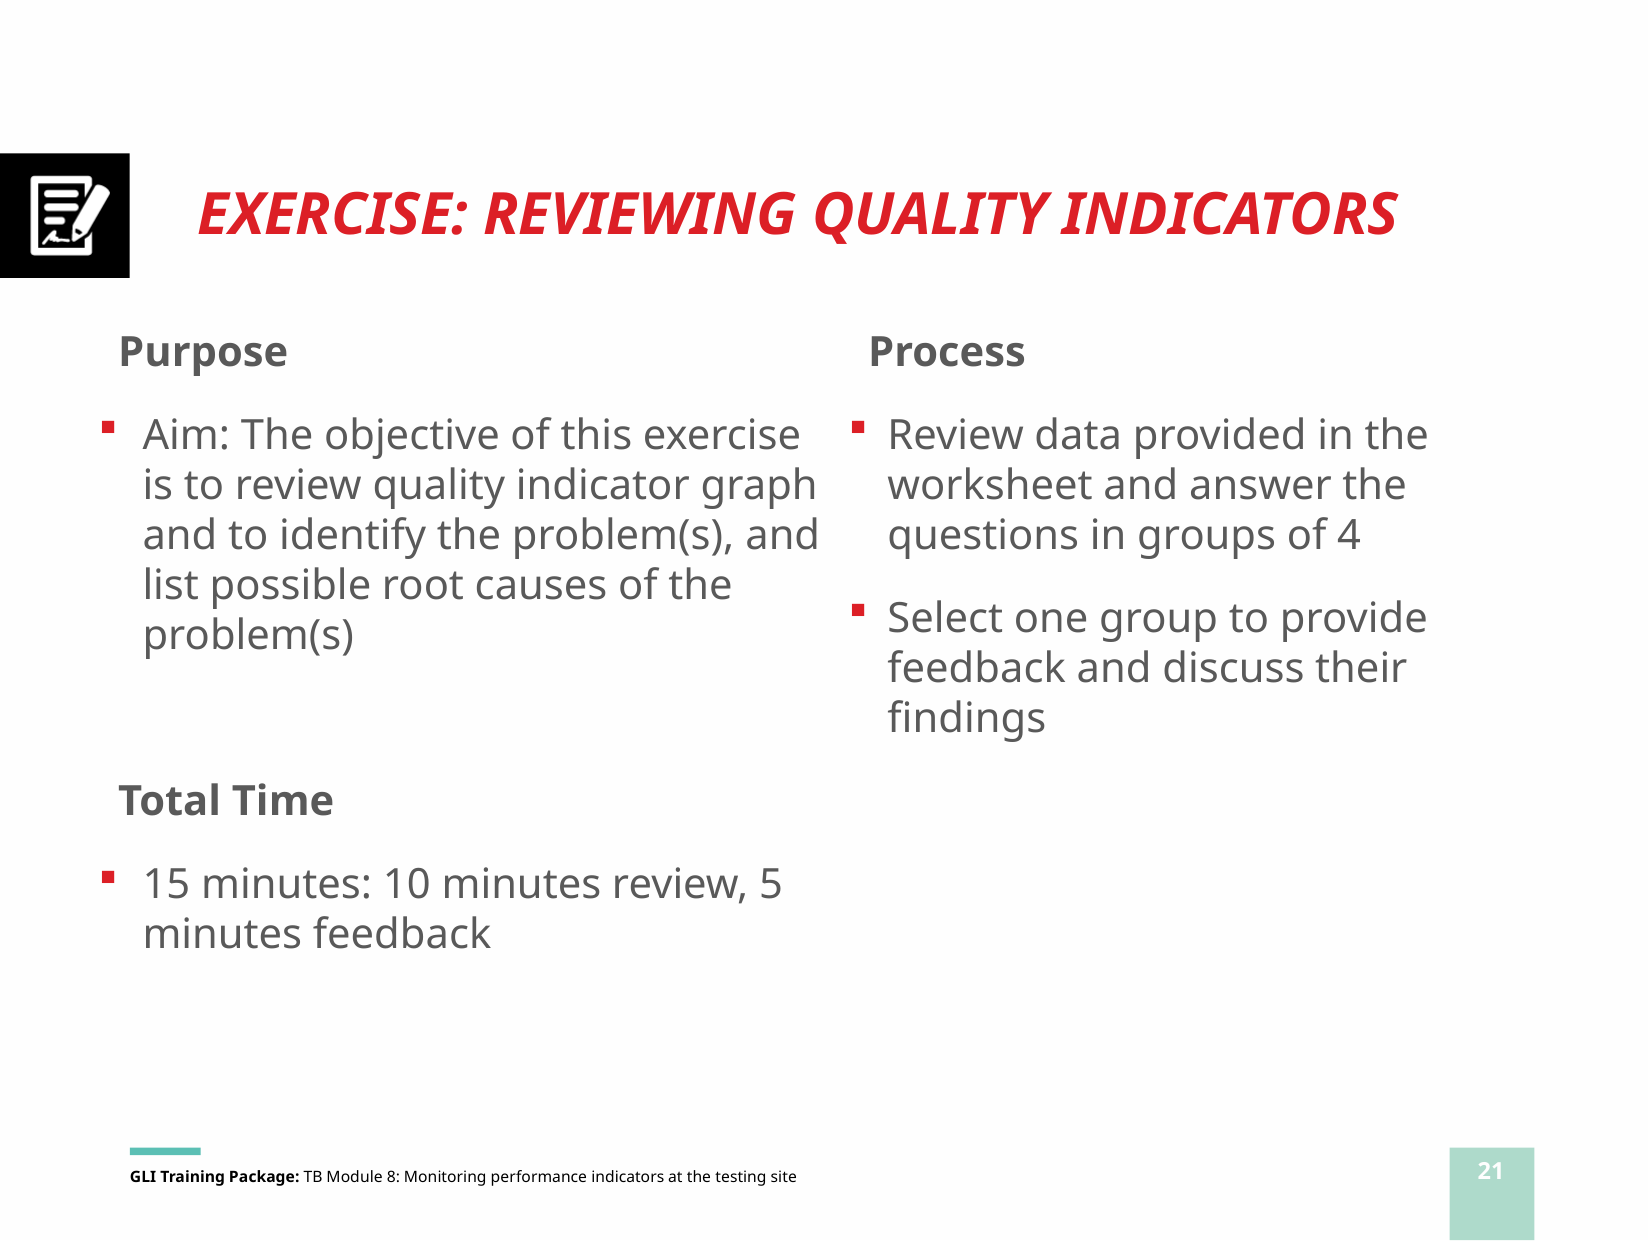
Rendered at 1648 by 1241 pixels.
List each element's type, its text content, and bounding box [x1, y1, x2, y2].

list Process Review data provided in the worksheet and answer the questions in groups of 4 Select one group to provide feedback and discuss their findings [848, 324, 1574, 1089]
title EXERCISE: REVIEWING QUALITY INDICATORS [197, 153, 1549, 278]
picture [12, 158, 122, 270]
list Purpose Aim: The objective of this exercise is to review quality indicator graph and to identify the problem(s), and list possible root causes of the problem(s) Total Time 15 minutes: 10 minutes review, 5 minutes feedback [98, 324, 825, 1081]
